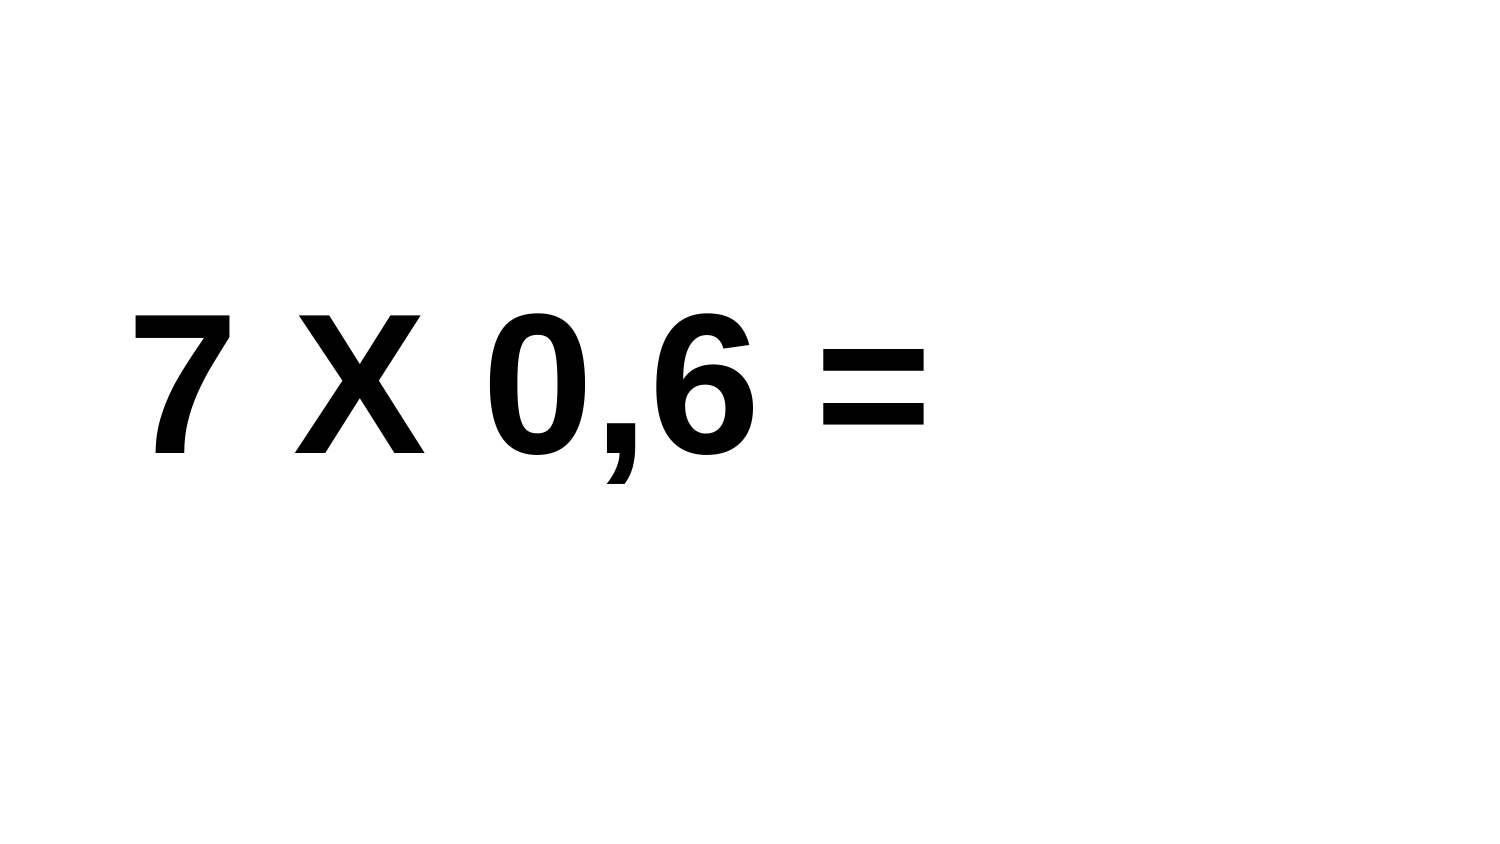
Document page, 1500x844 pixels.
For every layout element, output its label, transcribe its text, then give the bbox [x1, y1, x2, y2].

text_box 7 X 0,6 = [112, 318, 1388, 509]
